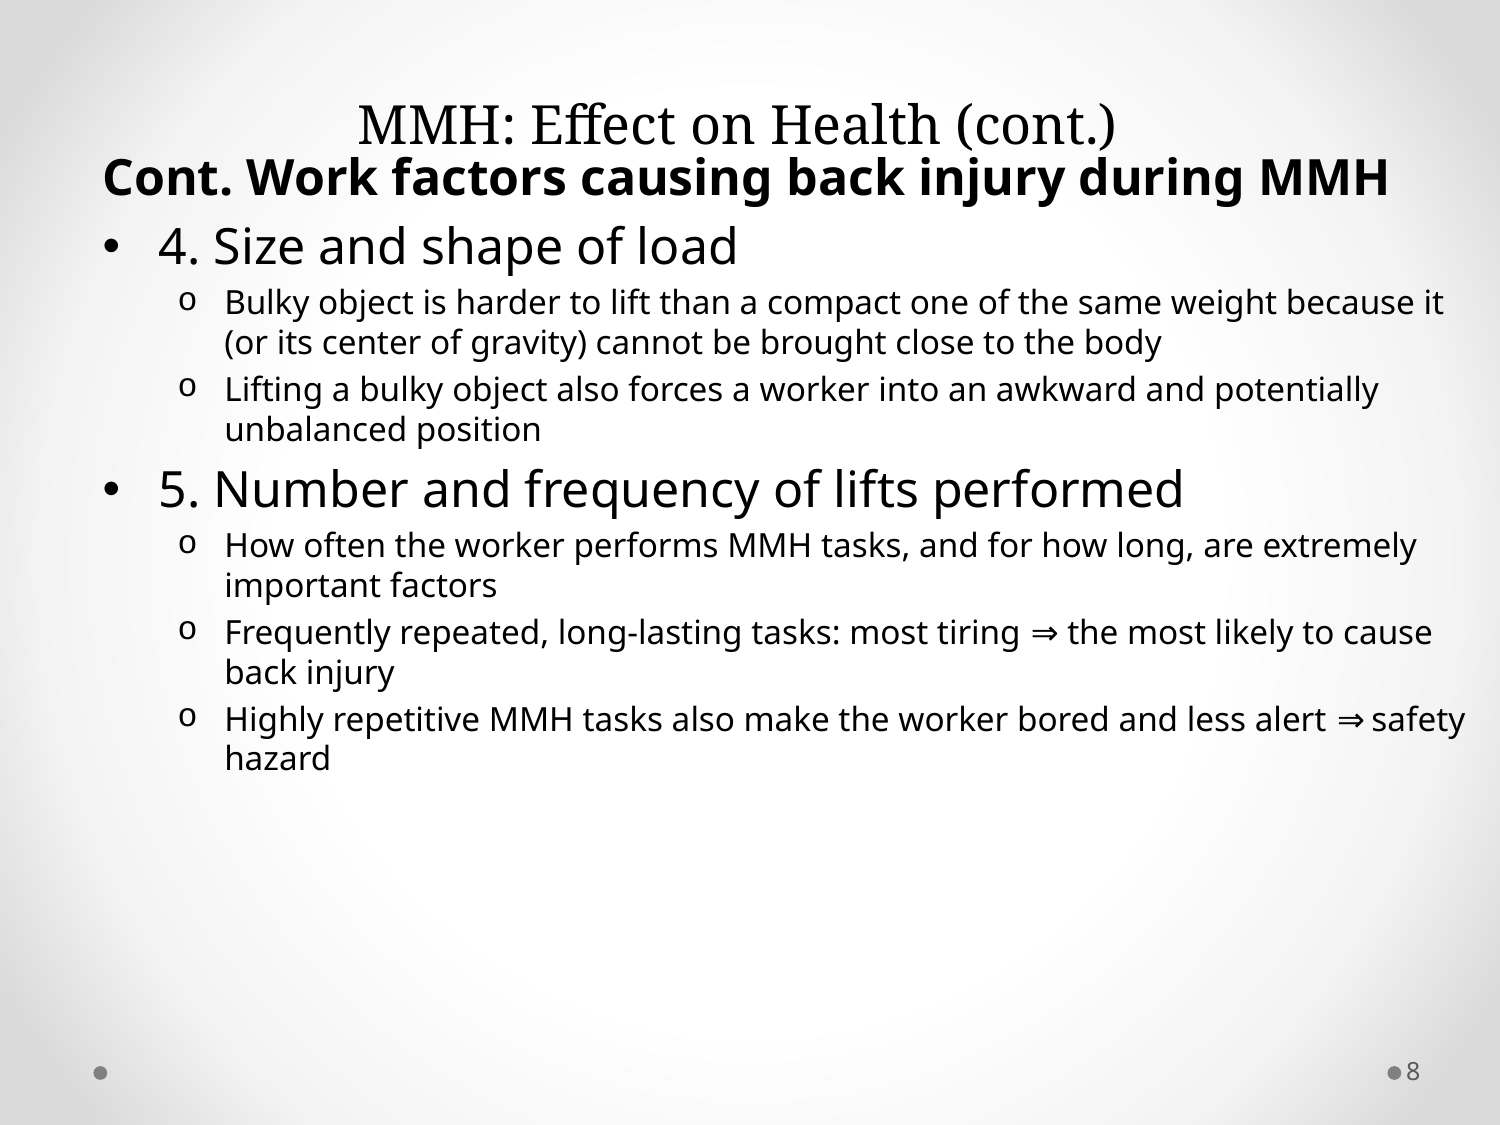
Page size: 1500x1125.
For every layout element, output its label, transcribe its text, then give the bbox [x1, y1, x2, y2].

picture [0, 0, 1500, 1125]
list Cont. Work factors causing back injury during MMH 4. Size and shape of load Bulky object is harder to lift than a compact one of the same weight because it (or its center of gravity) cannot be brought close to the body Lifting a bulky object also forces a worker into an awkward and potentially unbalanced position 5. Number and frequency of lifts performed How often the worker performs MMH tasks, and for how long, are extremely important factors Frequently repeated, long-lasting tasks: most tiring ⇒ the most likely to cause back injury Highly repetitive MMH tasks also make the worker bored and less alert ⇒ safety hazard [87, 137, 1500, 1113]
title MMH: Effect on Health (cont.) [62, 62, 1413, 163]
slide_number 8 [1401, 1042, 1494, 1103]
